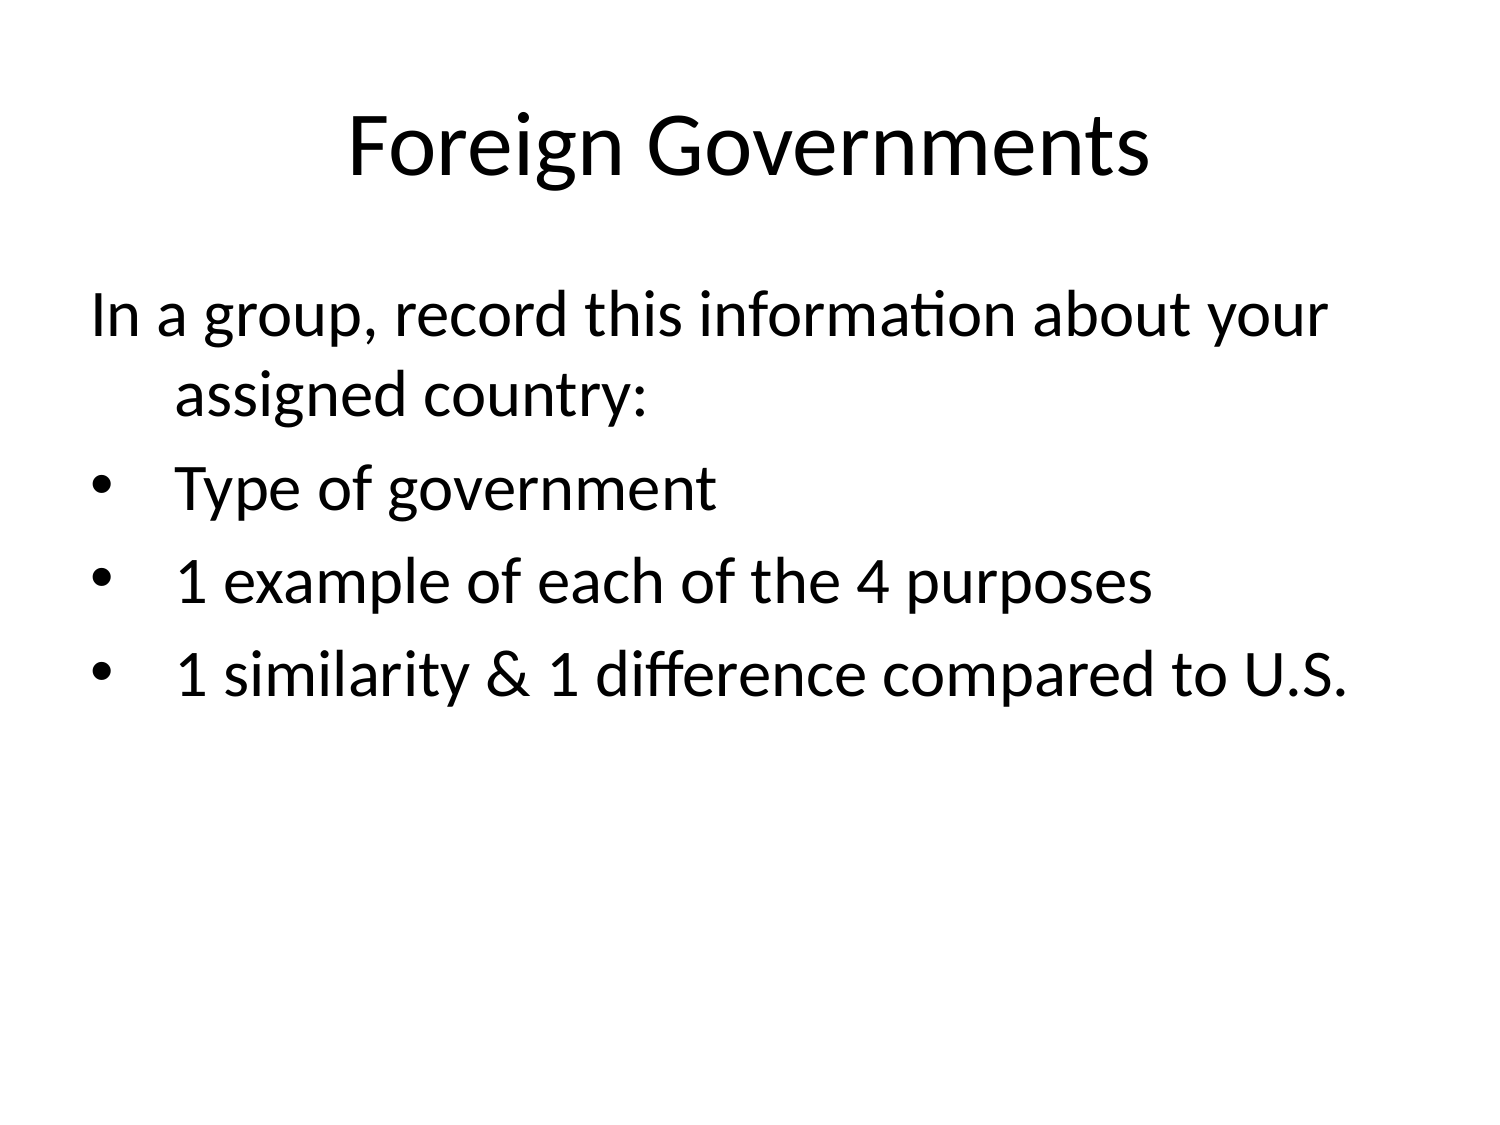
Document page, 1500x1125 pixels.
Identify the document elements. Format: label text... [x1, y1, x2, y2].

list In a group, record this information about your assigned country: Type of government 1 example of each of the 4 purposes 1 similarity & 1 difference compared to U.S. [75, 262, 1425, 1005]
title Foreign Governments [75, 45, 1425, 233]
